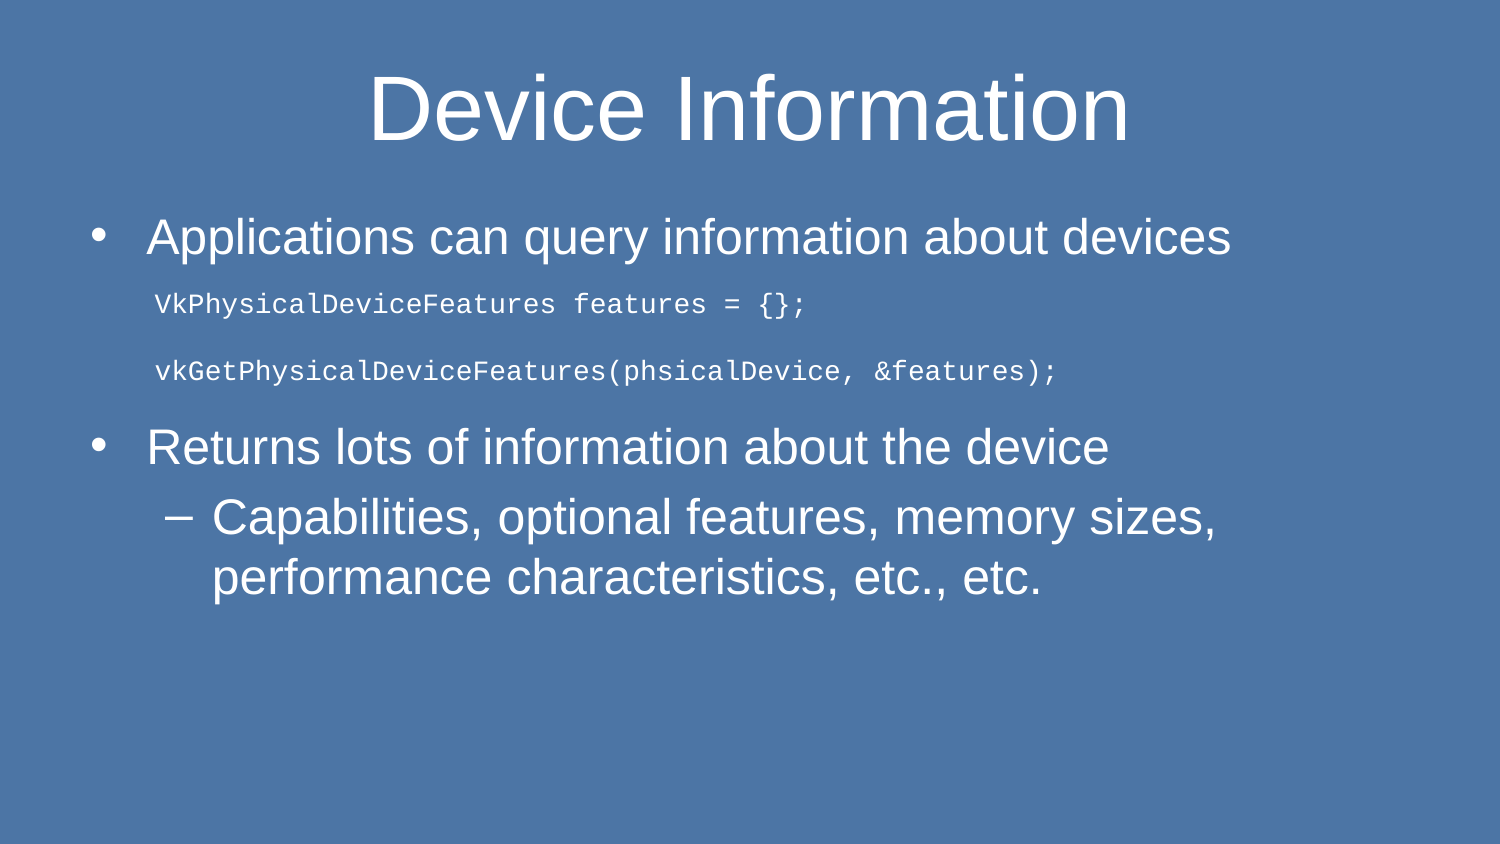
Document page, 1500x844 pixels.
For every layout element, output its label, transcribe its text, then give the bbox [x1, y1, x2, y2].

text_box VkPhysicalDeviceFeatures features = {}; vkGetPhysicalDeviceFeatures(phsicalDevice, &features); [139, 278, 1074, 394]
title Device Information [75, 33, 1425, 175]
list Applications can query information about devices Returns lots of information about the device Capabilities, optional features, memory sizes, performance characteristics, etc., etc. [75, 196, 1425, 754]
